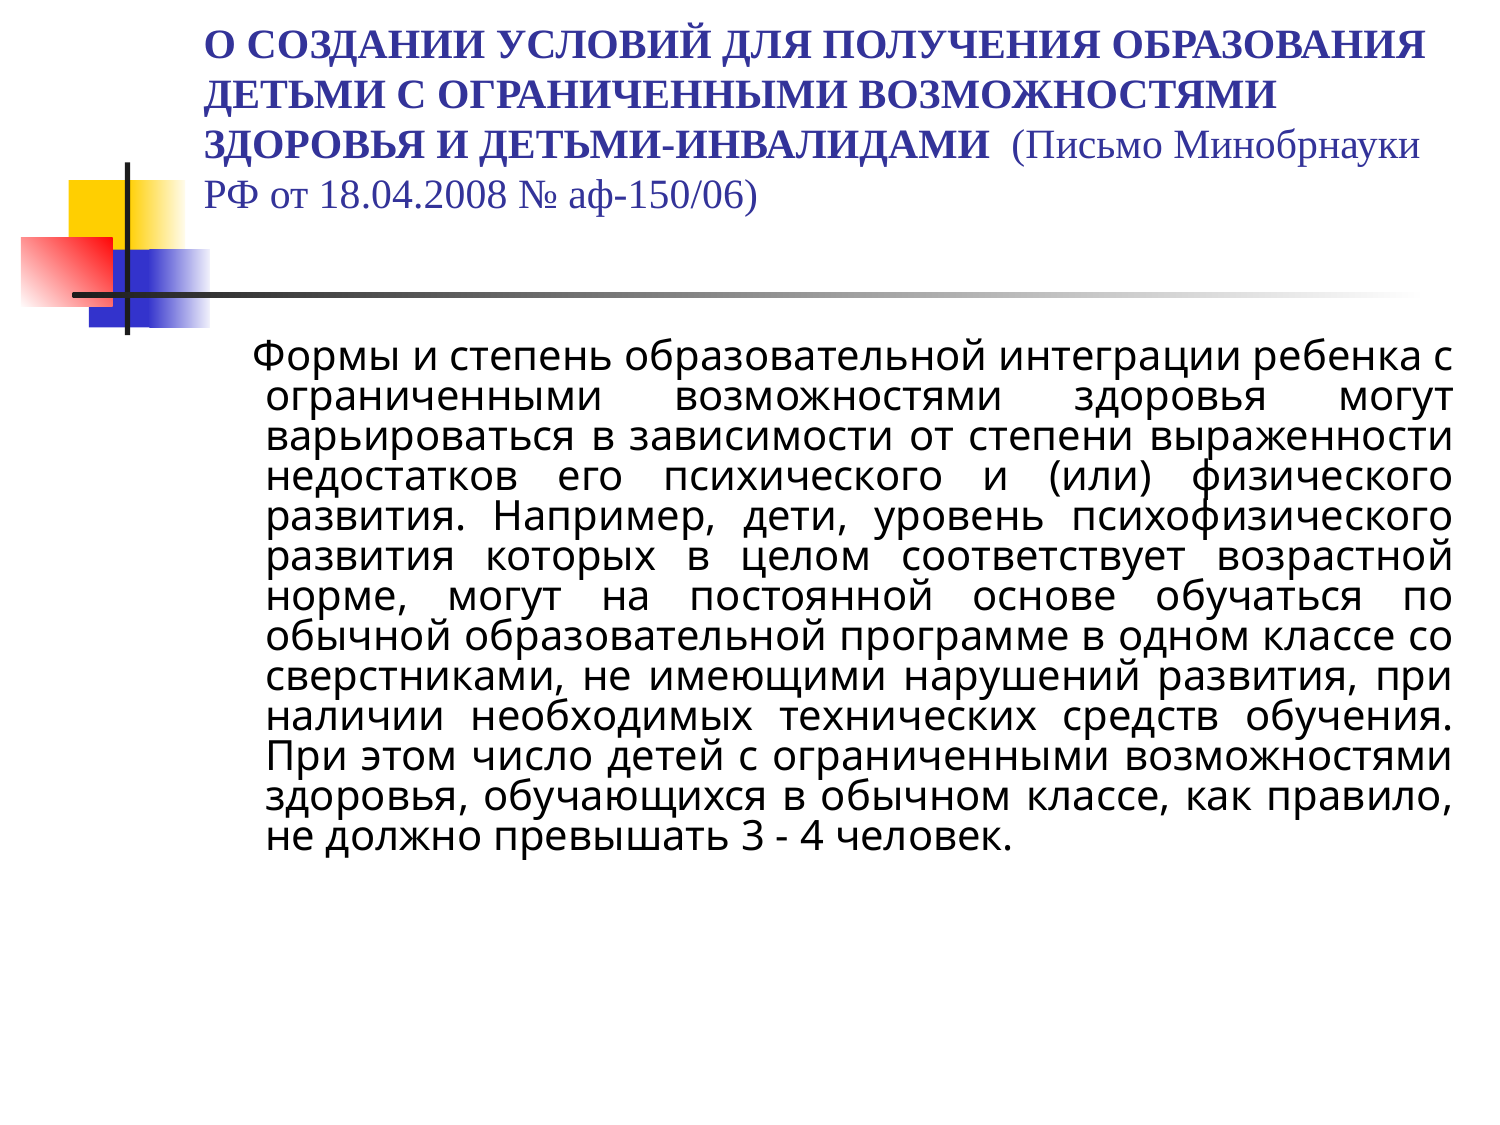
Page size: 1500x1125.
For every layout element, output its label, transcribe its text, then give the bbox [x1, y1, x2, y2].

title О СОЗДАНИИ УСЛОВИЙ ДЛЯ ПОЛУЧЕНИЯ ОБРАЗОВАНИЯ ДЕТЬМИ С ОГРАНИЧЕННЫМИ ВОЗМОЖНОСТЯМИ ЗДОРОВЬЯ И ДЕТЬМИ-ИНВАЛИДАМИ (Письмо Минобрнауки РФ от 18.04.2008 № аф-150/06) [188, 34, 1468, 276]
list Формы и степень образовательной интеграции ребенка с ограниченными возможностями здоровья могут варьироваться в зависимости от степени выраженности недостатков его психического и (или) физического развития. Например, дети, уровень психофизического развития которых в целом соответствует возрастной норме, могут на постоянной основе обучаться по обычной образовательной программе в одном классе со сверстниками, не имеющими нарушений развития, при наличии необходимых технических средств обучения. При этом число детей с ограниченными возможностями здоровья, обучающихся в обычном классе, как правило, не должно превышать 3 - 4 человек. [193, 330, 1470, 1007]
